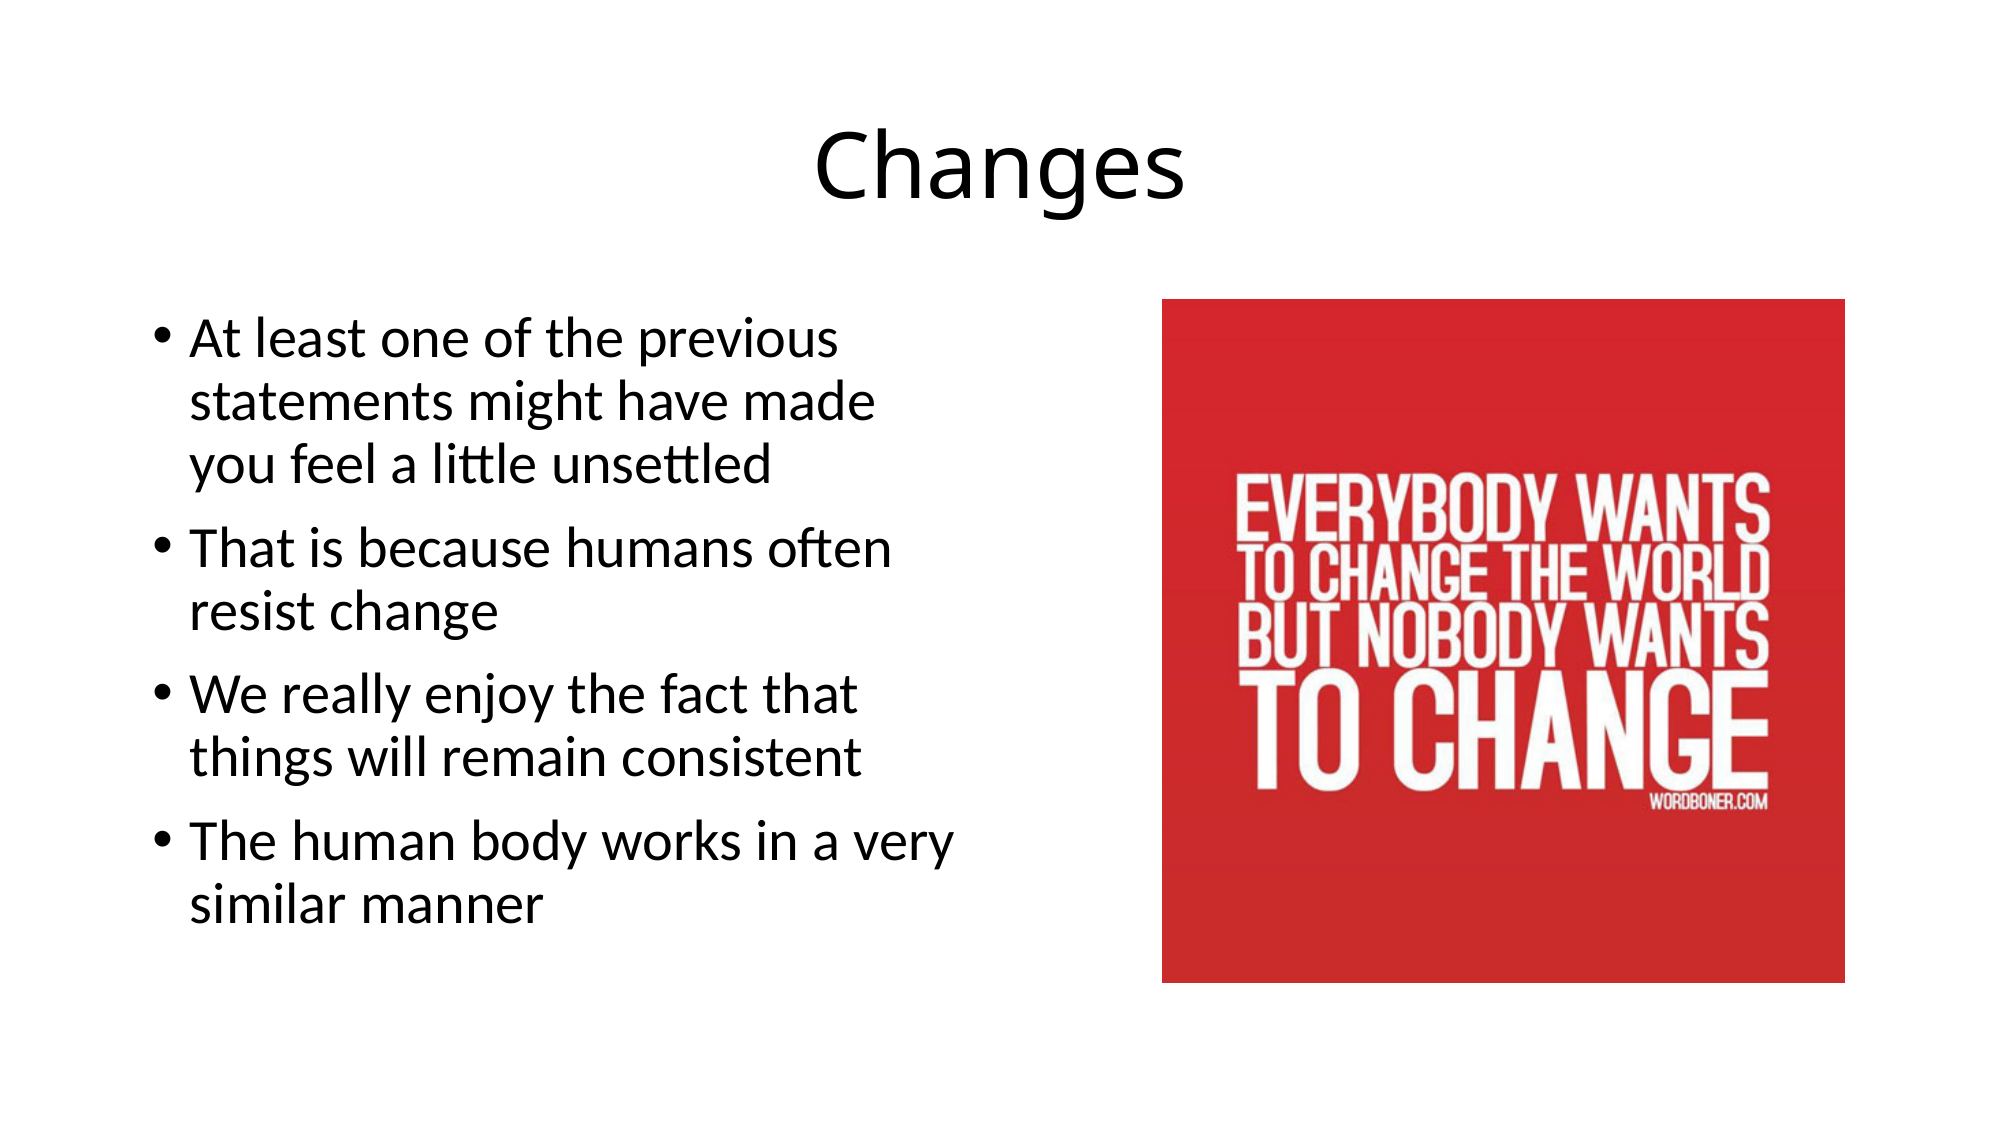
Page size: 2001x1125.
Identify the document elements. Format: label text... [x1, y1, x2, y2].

title Changes [137, 59, 1863, 278]
list At least one of the previous statements might have made you feel a little unsettled That is because humans often resist change We really enjoy the fact that things will remain consistent The human body works in a very similar manner [137, 299, 988, 1014]
picture [1161, 299, 1845, 983]
